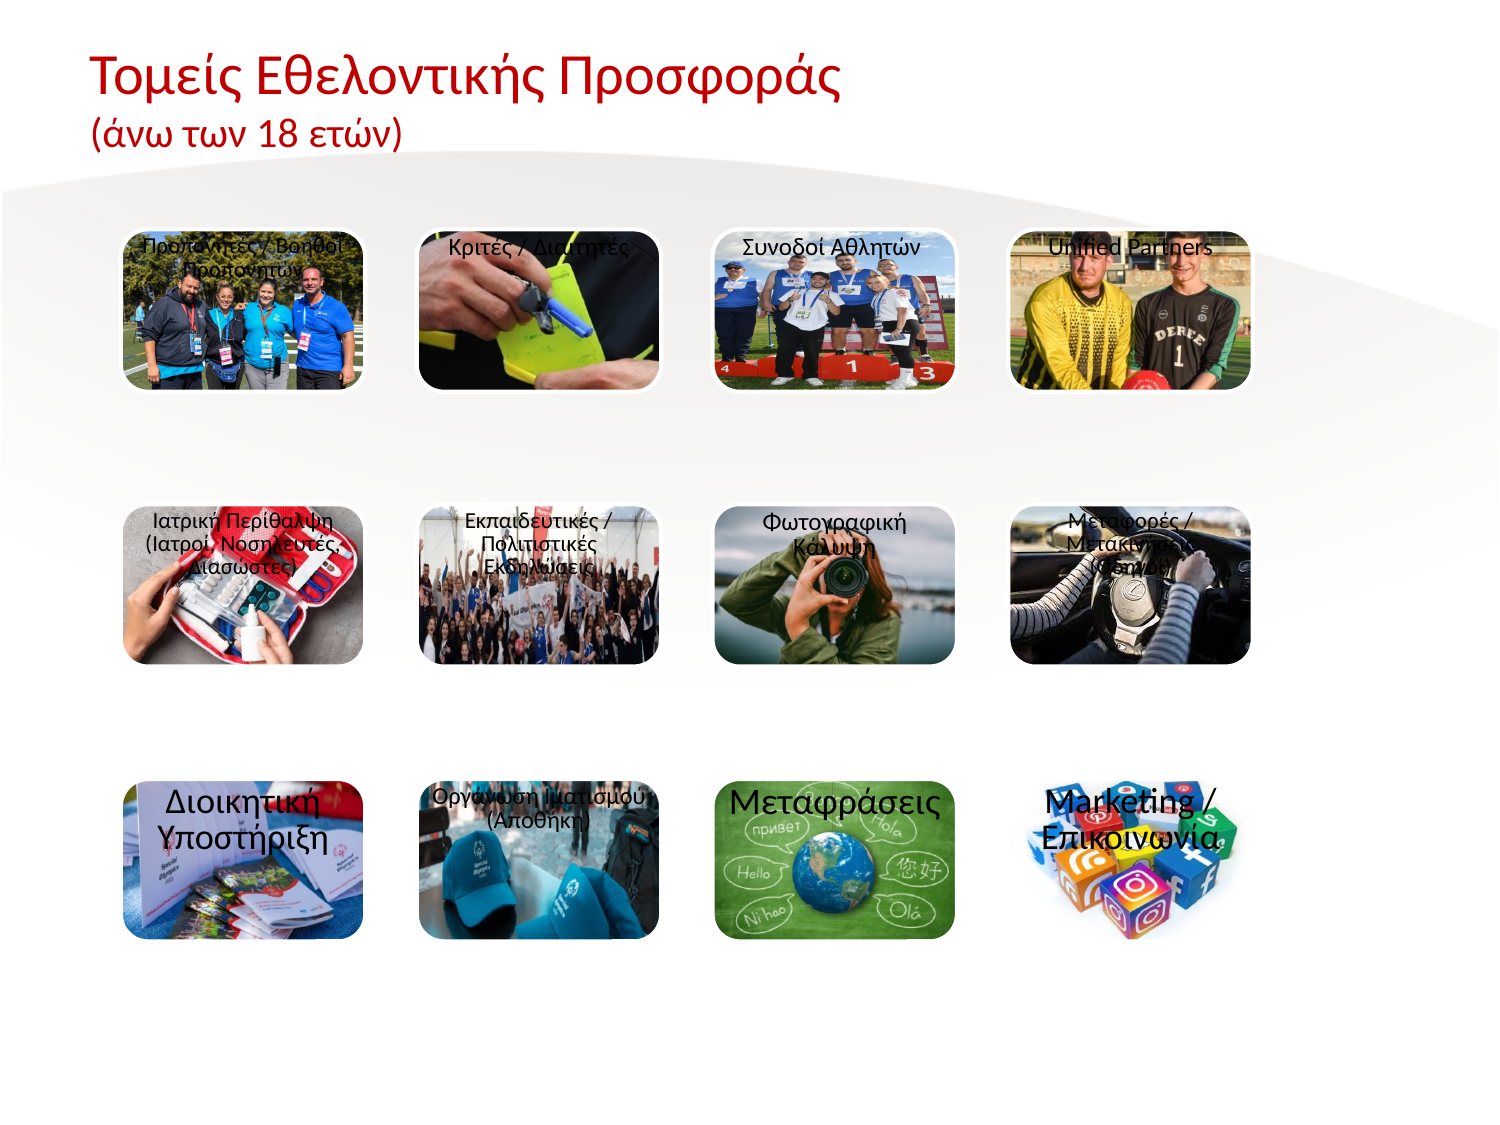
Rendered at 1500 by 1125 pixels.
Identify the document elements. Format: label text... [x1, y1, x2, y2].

picture [0, 151, 1500, 1085]
text_box Τομείς Εθελοντικής Προσφοράς (άνω των 18 ετών) [74, 28, 1425, 149]
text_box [120, 185, 1197, 986]
